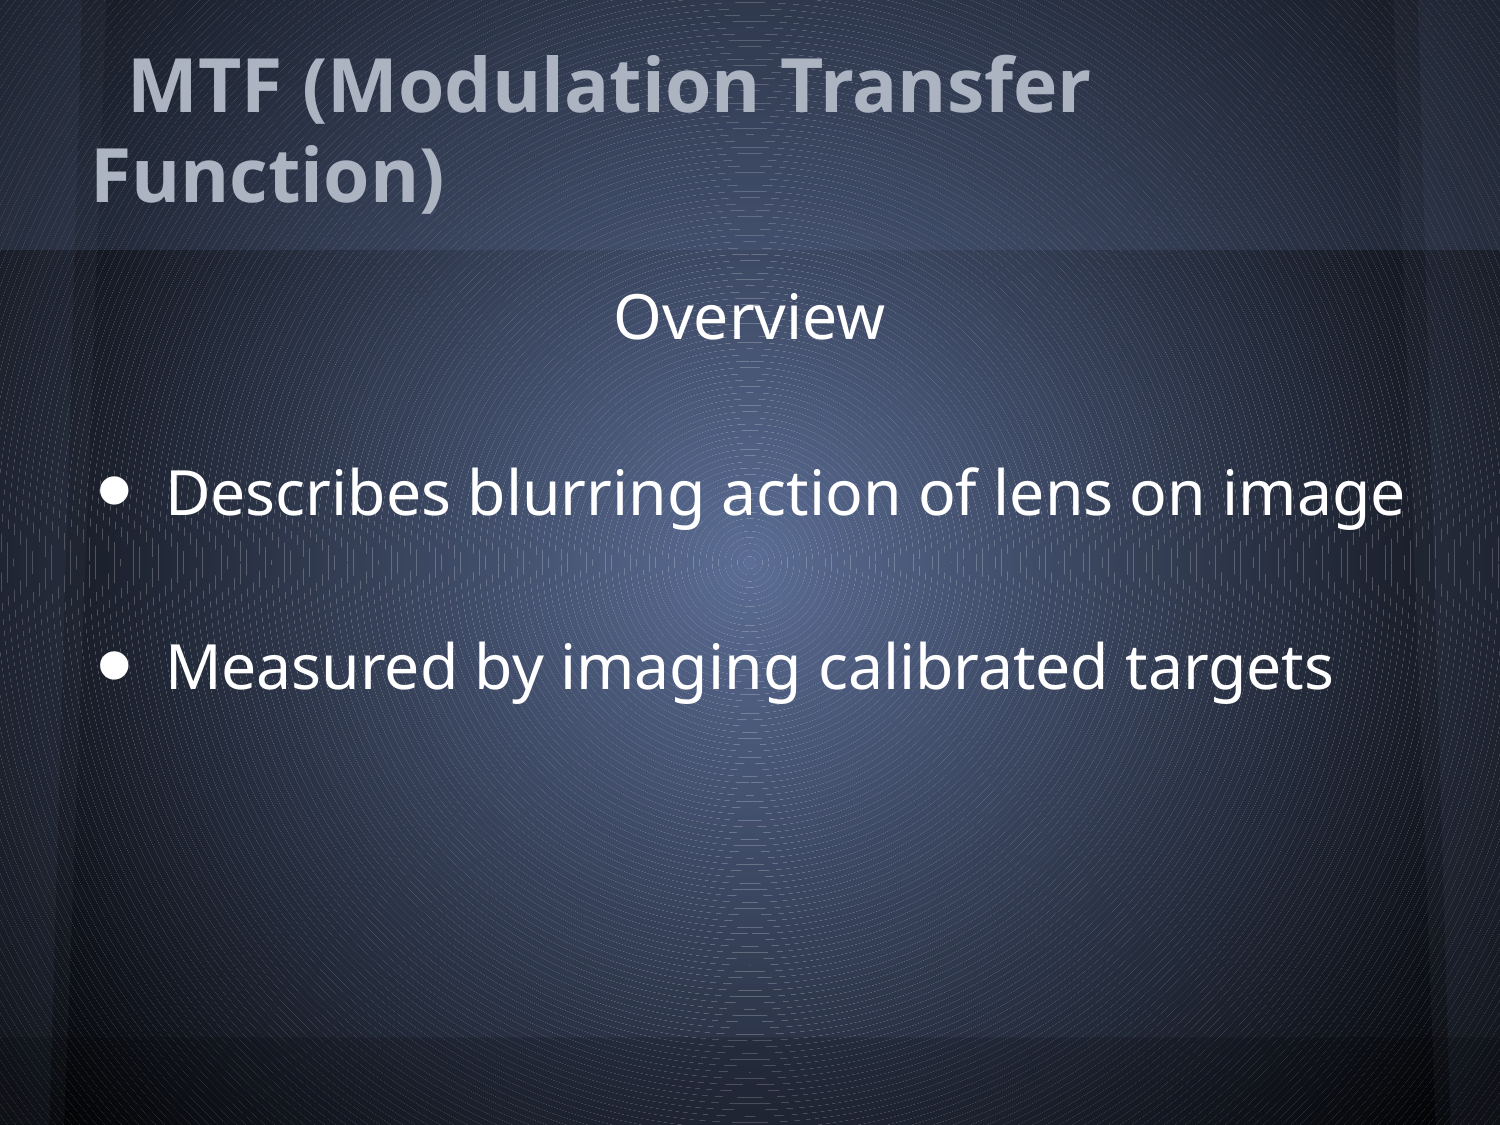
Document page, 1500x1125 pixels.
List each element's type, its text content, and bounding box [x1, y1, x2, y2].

title MTF (Modulation Transfer Function) [75, 14, 1425, 233]
list Overview Describes blurring action of lens on image Measured by imaging calibrated targets [75, 262, 1425, 931]
